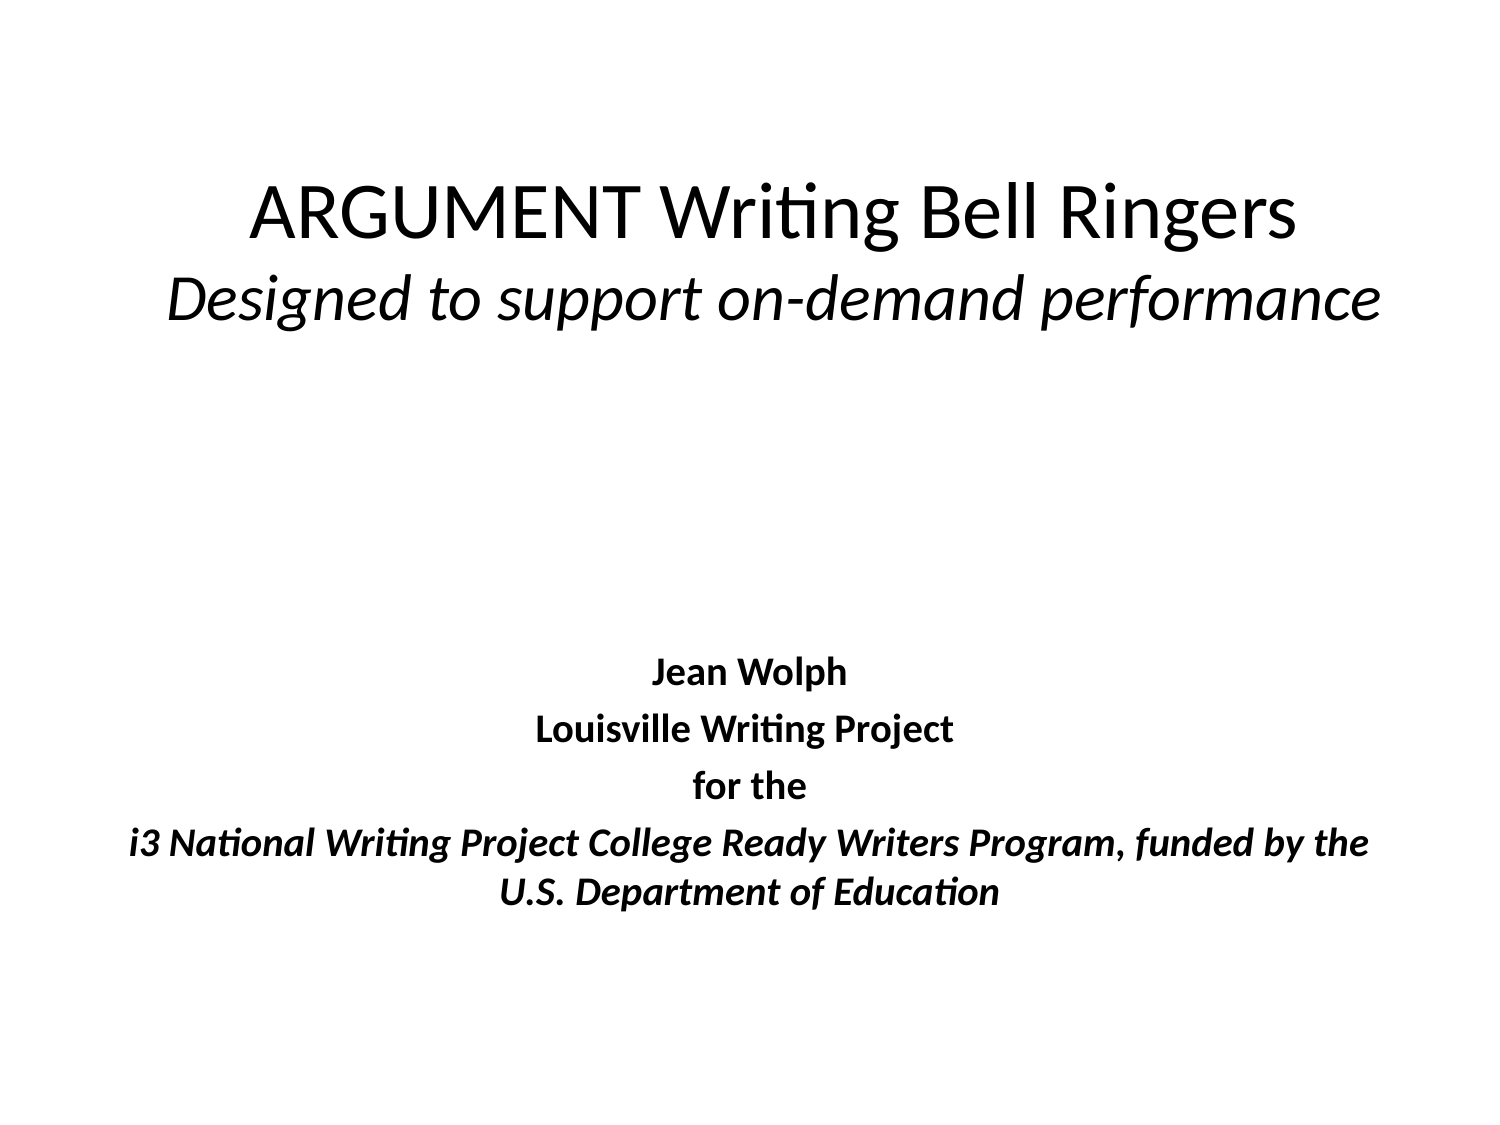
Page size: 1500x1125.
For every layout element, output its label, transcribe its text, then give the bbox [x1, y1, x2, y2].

subtitle Jean Wolph Louisville Writing Project for the i3 National Writing Project College Ready Writers Program, funded by the U.S. Department of Education [99, 637, 1400, 925]
title ARGUMENT Writing Bell Ringers Designed to support on-demand performance [137, 125, 1413, 367]
